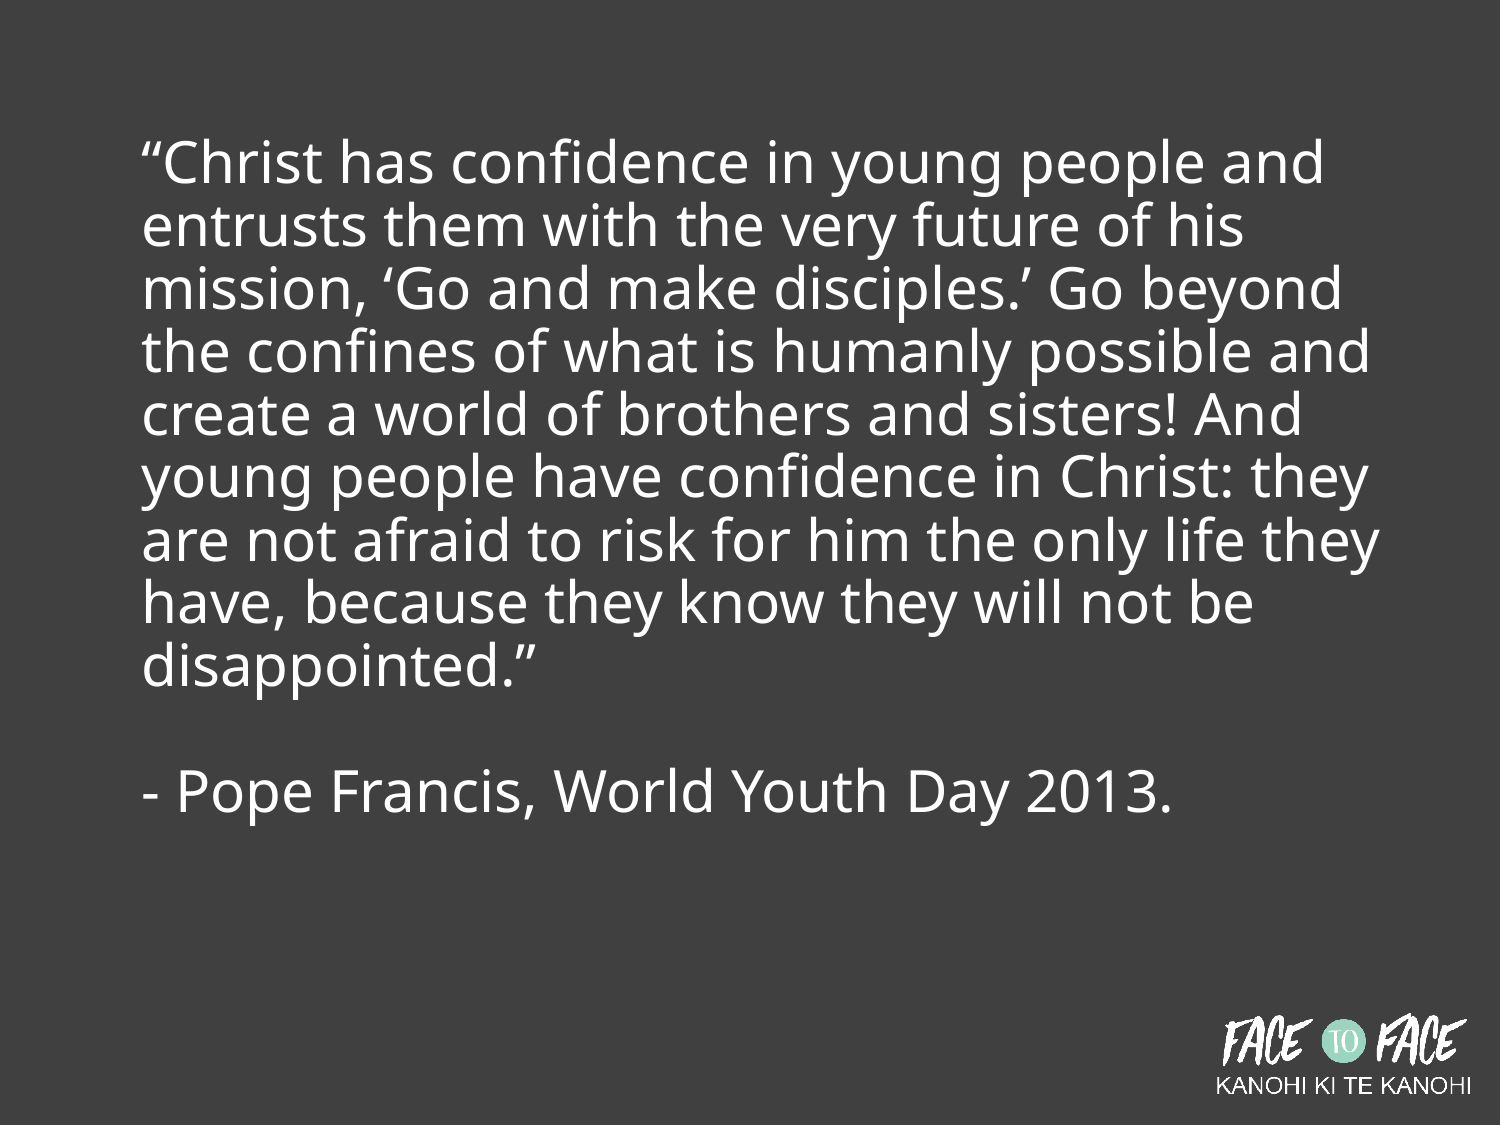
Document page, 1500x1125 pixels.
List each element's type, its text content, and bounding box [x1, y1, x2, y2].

title “Christ has confidence in young people and entrusts them with the very future of his mission, ‘Go and make disciples.’ Go beyond the confines of what is humanly possible and create a world of brothers and sisters! And young people have confidence in Christ: they are not afraid to risk for him the only life they have, because they know they will not be disappointed.” - Pope Francis, World Youth Day 2013. [126, 370, 1421, 588]
picture [1215, 1013, 1472, 1101]
text_box [19, 0, 995, 257]
